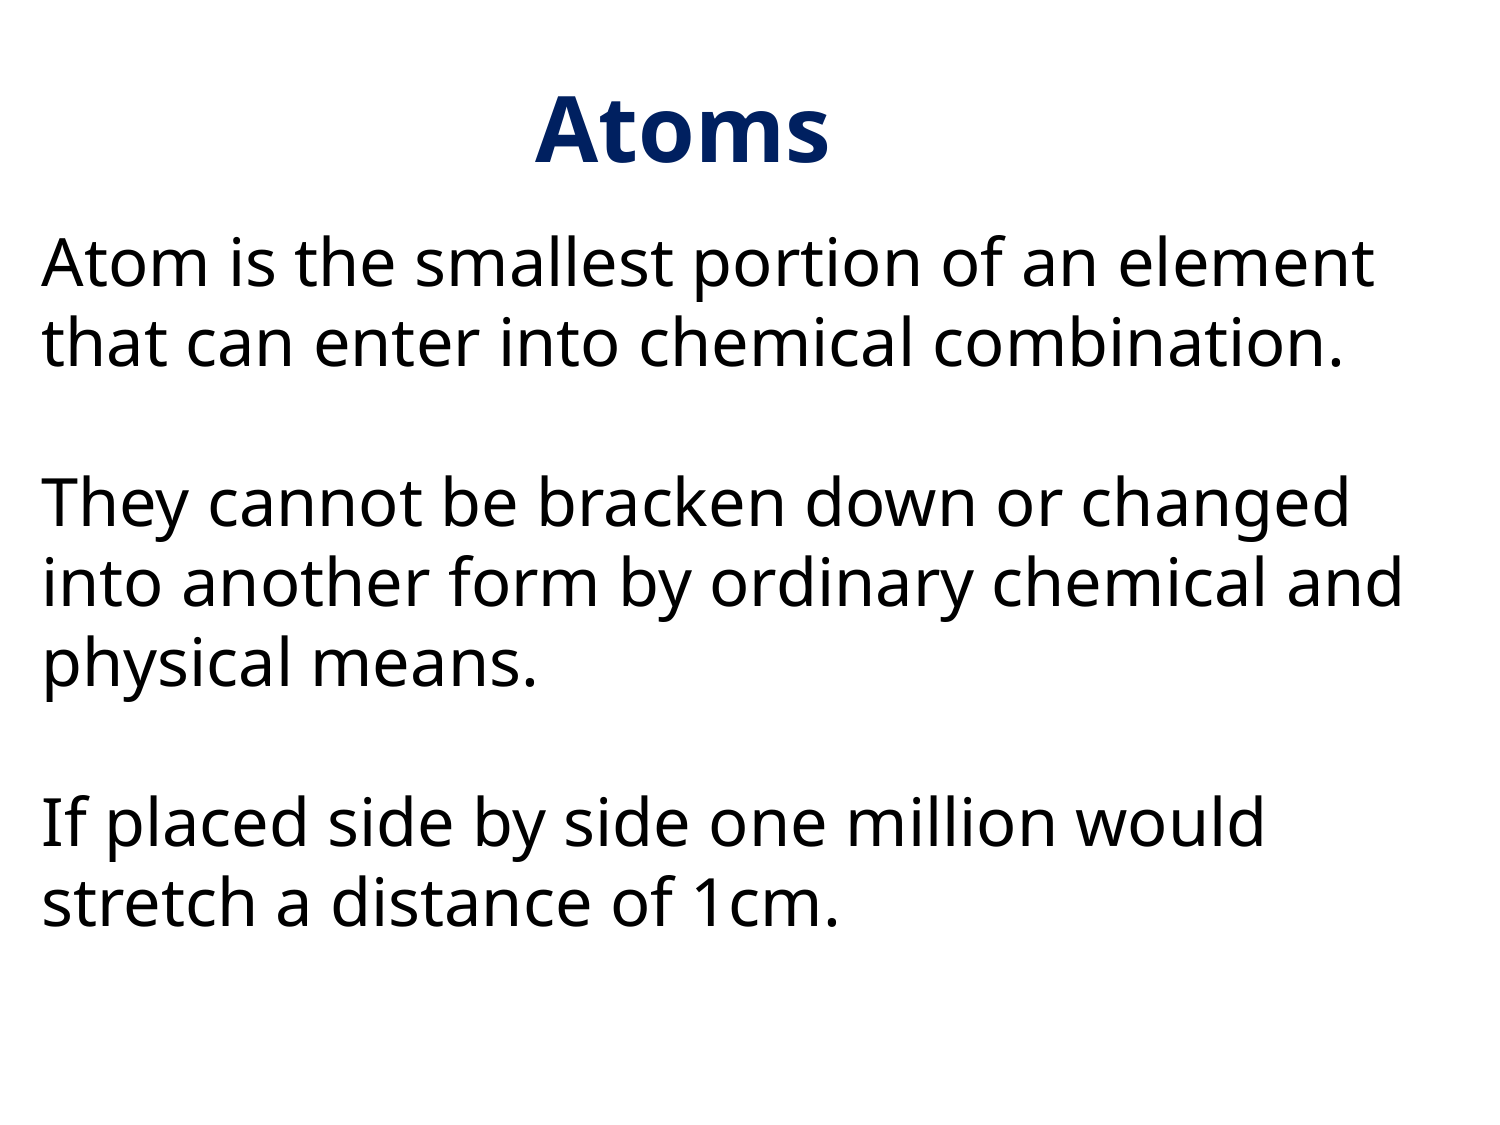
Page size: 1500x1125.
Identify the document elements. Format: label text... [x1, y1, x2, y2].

text_box Atom is the smallest portion of an element that can enter into chemical combination. They cannot be bracken down or changed into another form by ordinary chemical and physical means. If placed side by side one million would stretch a distance of 1cm. [26, 212, 1500, 947]
text_box Atoms [521, 63, 846, 189]
